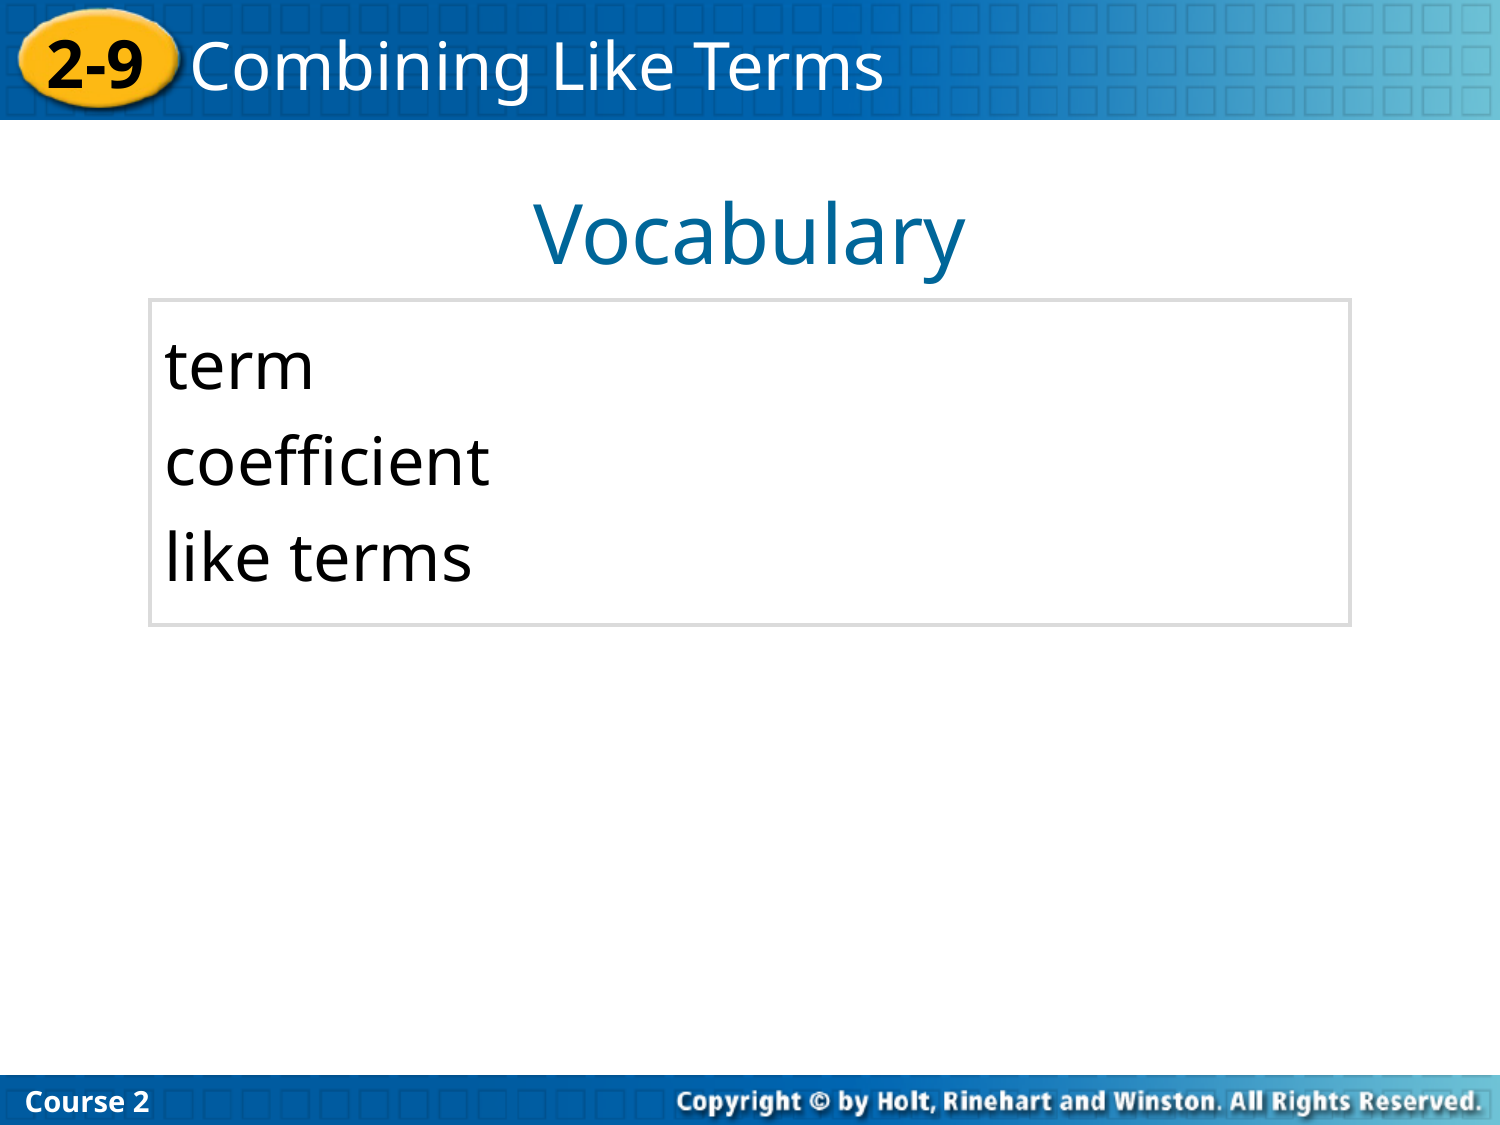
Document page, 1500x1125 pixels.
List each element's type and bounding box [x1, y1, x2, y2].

text_box [0, 0, 1500, 1125]
